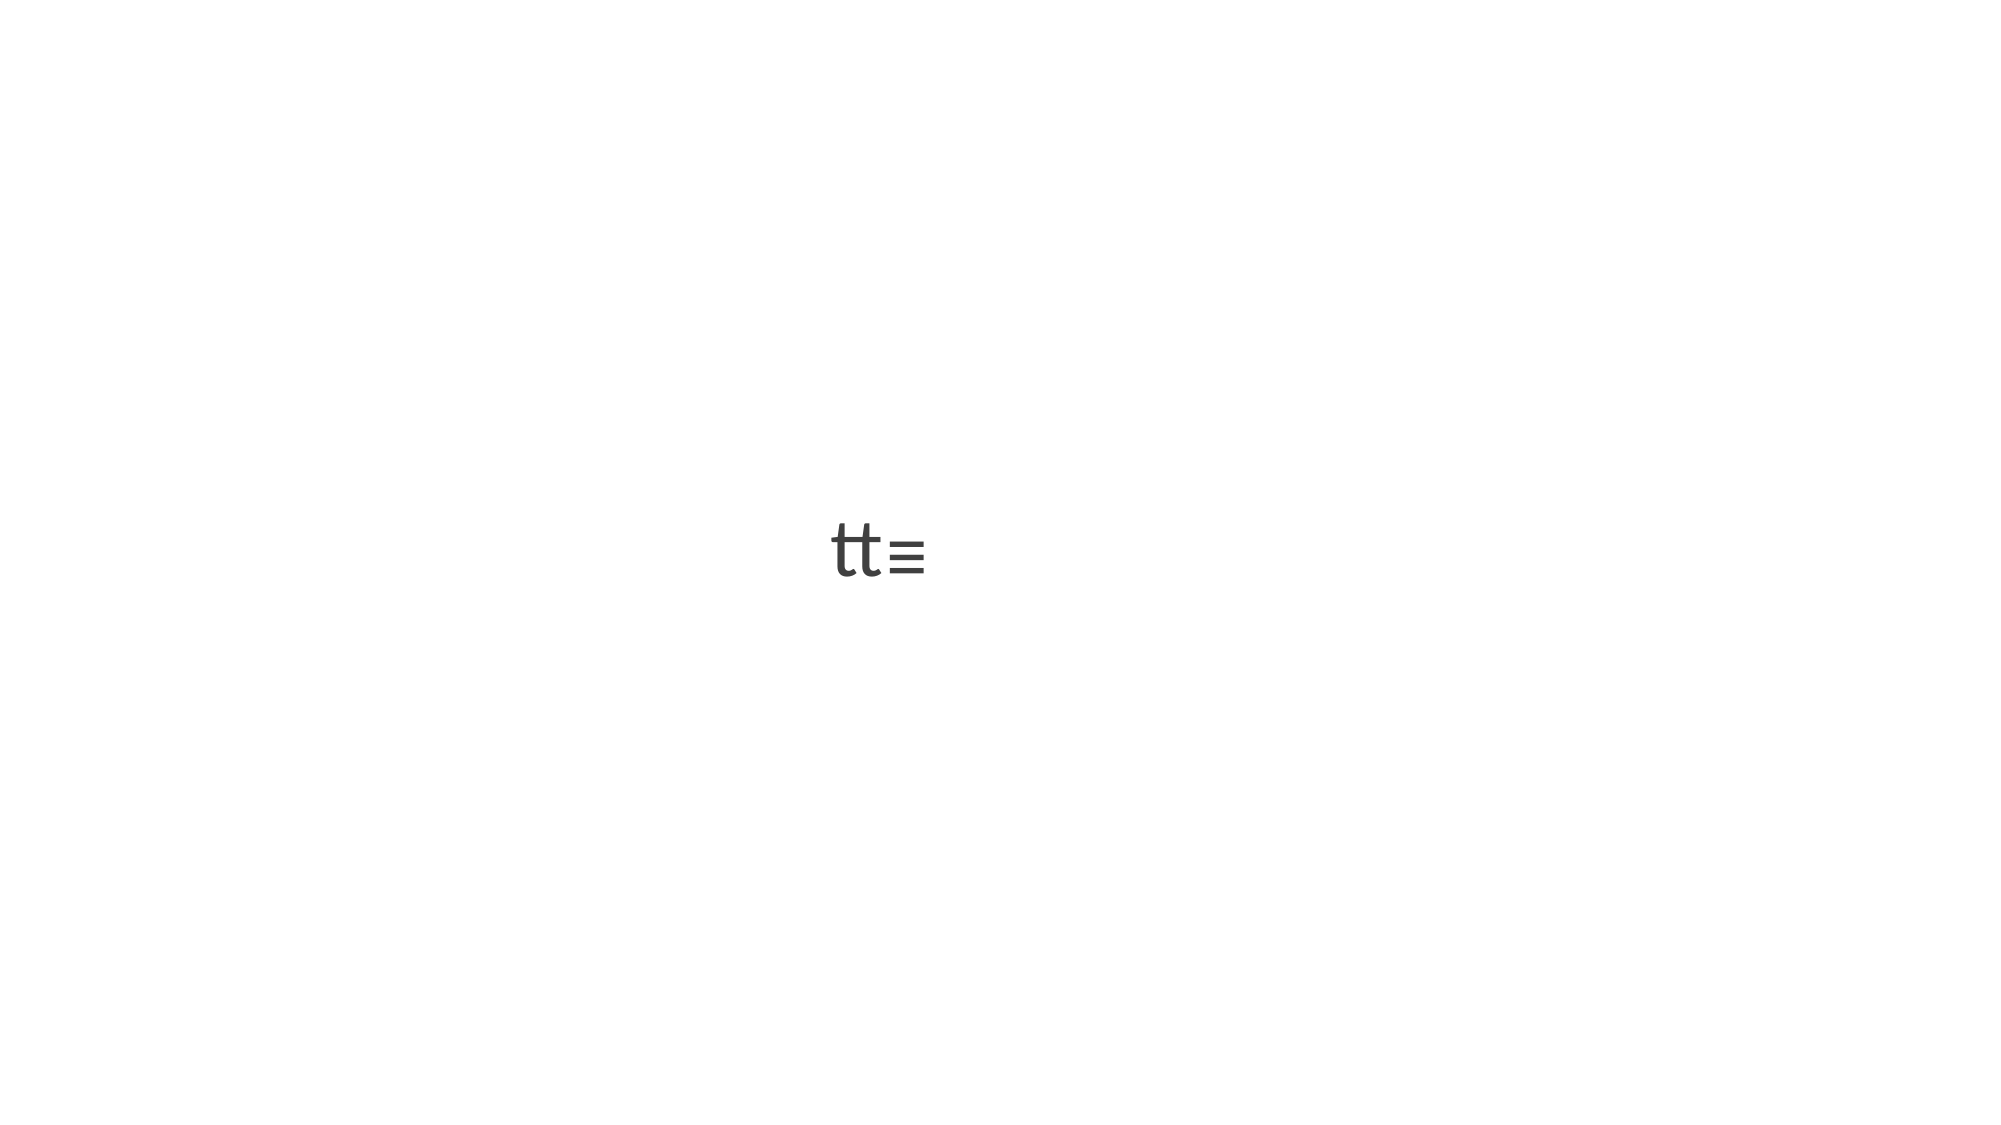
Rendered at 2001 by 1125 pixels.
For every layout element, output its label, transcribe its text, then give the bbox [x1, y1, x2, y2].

text_box tt [815, 493, 884, 594]
text_box ≡ [871, 493, 940, 609]
